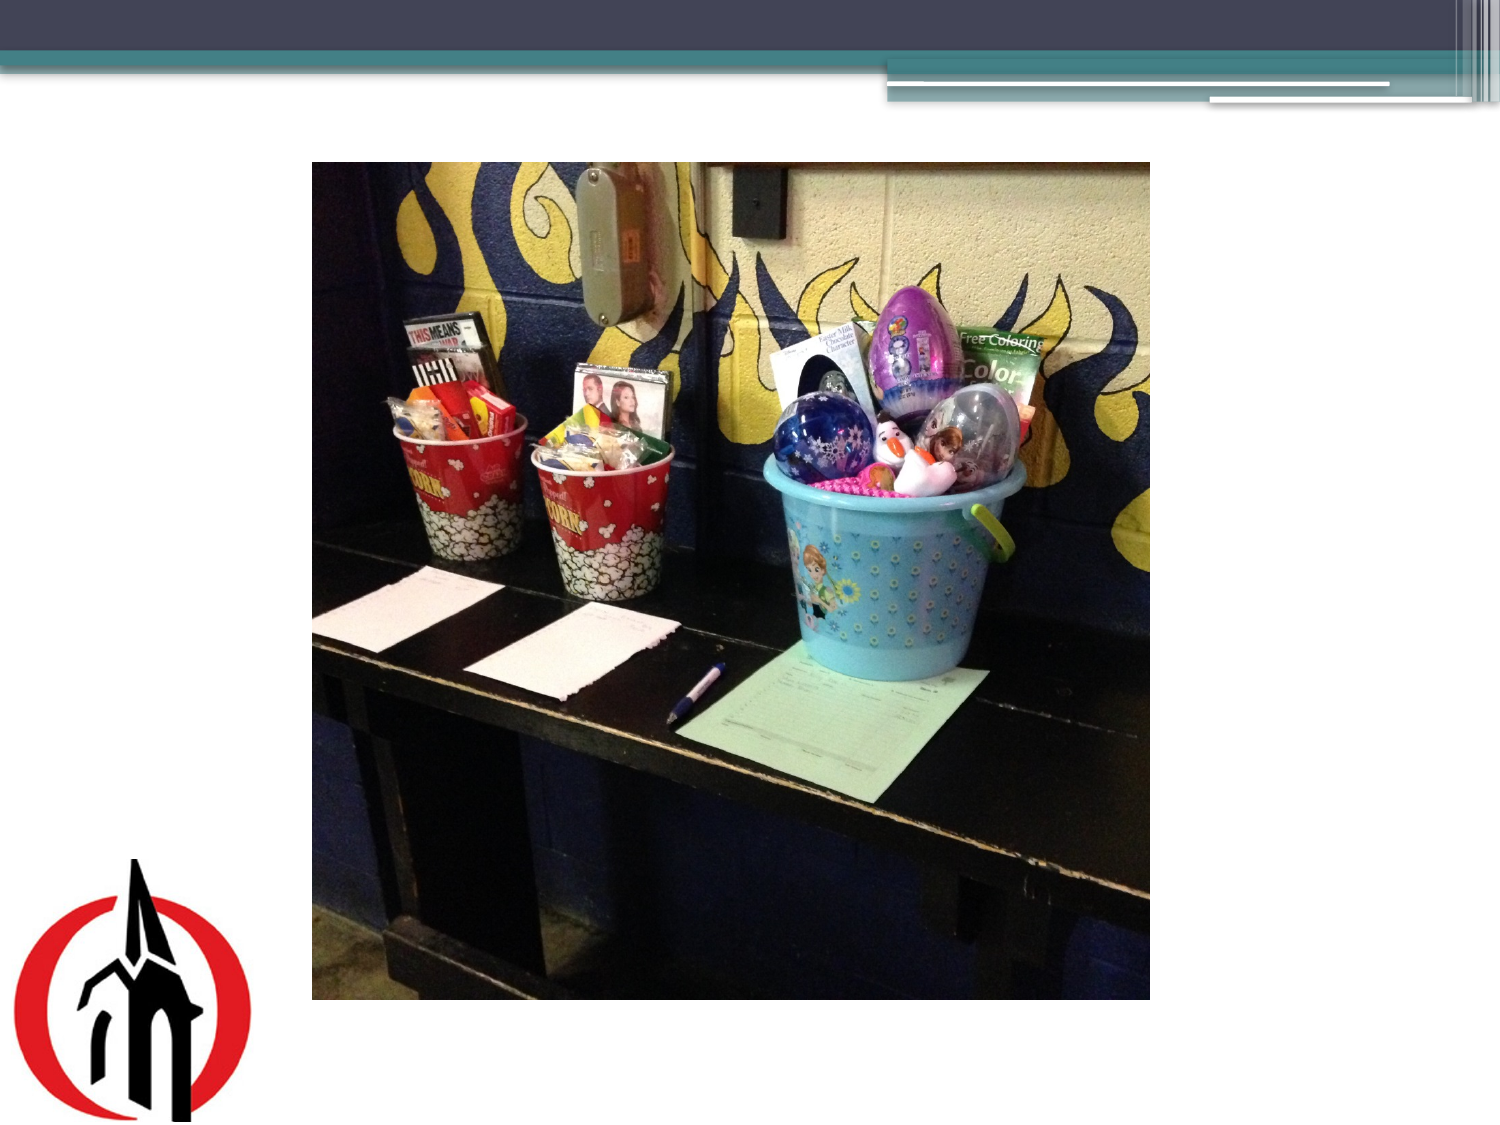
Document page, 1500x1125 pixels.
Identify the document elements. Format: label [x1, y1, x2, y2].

picture [0, 859, 263, 1122]
picture [312, 162, 1151, 1001]
